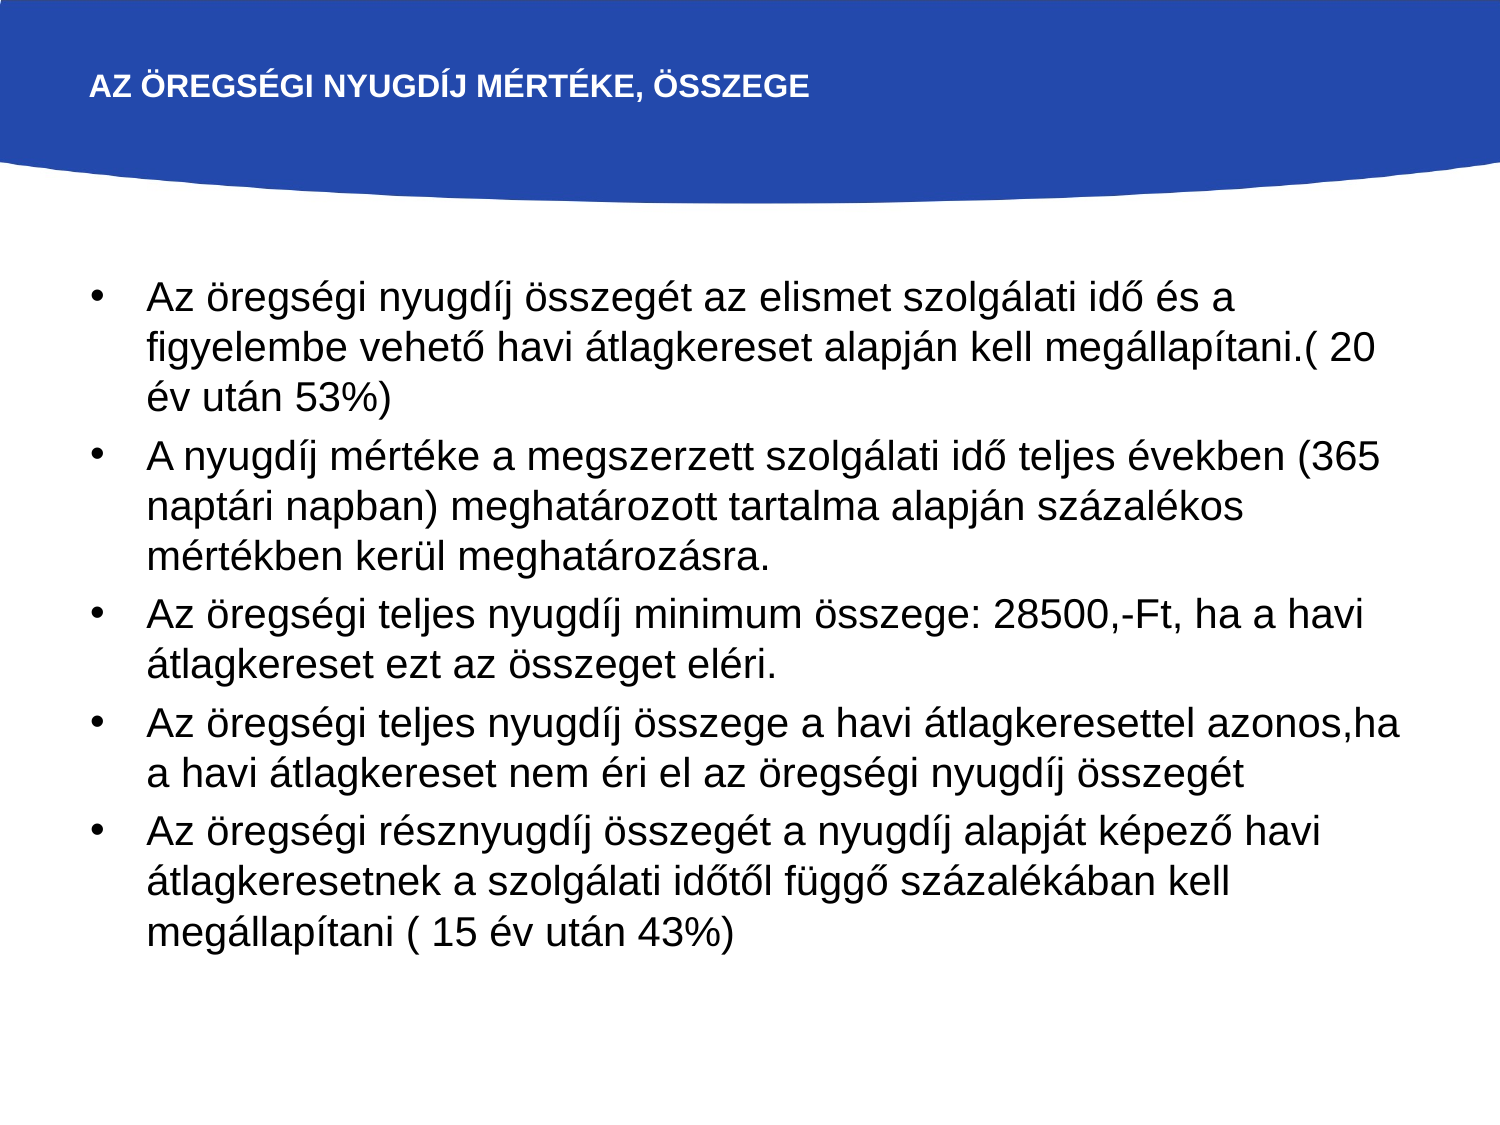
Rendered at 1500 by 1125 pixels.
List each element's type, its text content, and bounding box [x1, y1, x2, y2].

list Az öregségi nyugdíj összegét az elismet szolgálati idő és a figyelembe vehető havi átlagkereset alapján kell megállapítani.( 20 év után 53%) A nyugdíj mértéke a megszerzett szolgálati idő teljes években (365 naptári napban) meghatározott tartalma alapján százalékos mértékben kerül meghatározásra. Az öregségi teljes nyugdíj minimum összege: 28500,-Ft, ha a havi átlagkereset ezt az összeget eléri. Az öregségi teljes nyugdíj összege a havi átlagkeresettel azonos,ha a havi átlagkereset nem éri el az öregségi nyugdíj összegét Az öregségi résznyugdíj összegét a nyugdíj alapját képező havi átlagkeresetnek a szolgálati időtől függő százalékában kell megállapítani ( 15 év után 43%) [75, 262, 1425, 1005]
picture [0, 0, 1500, 1125]
title Az öregségi nyugdíj mértéke, összege [73, 7, 845, 161]
